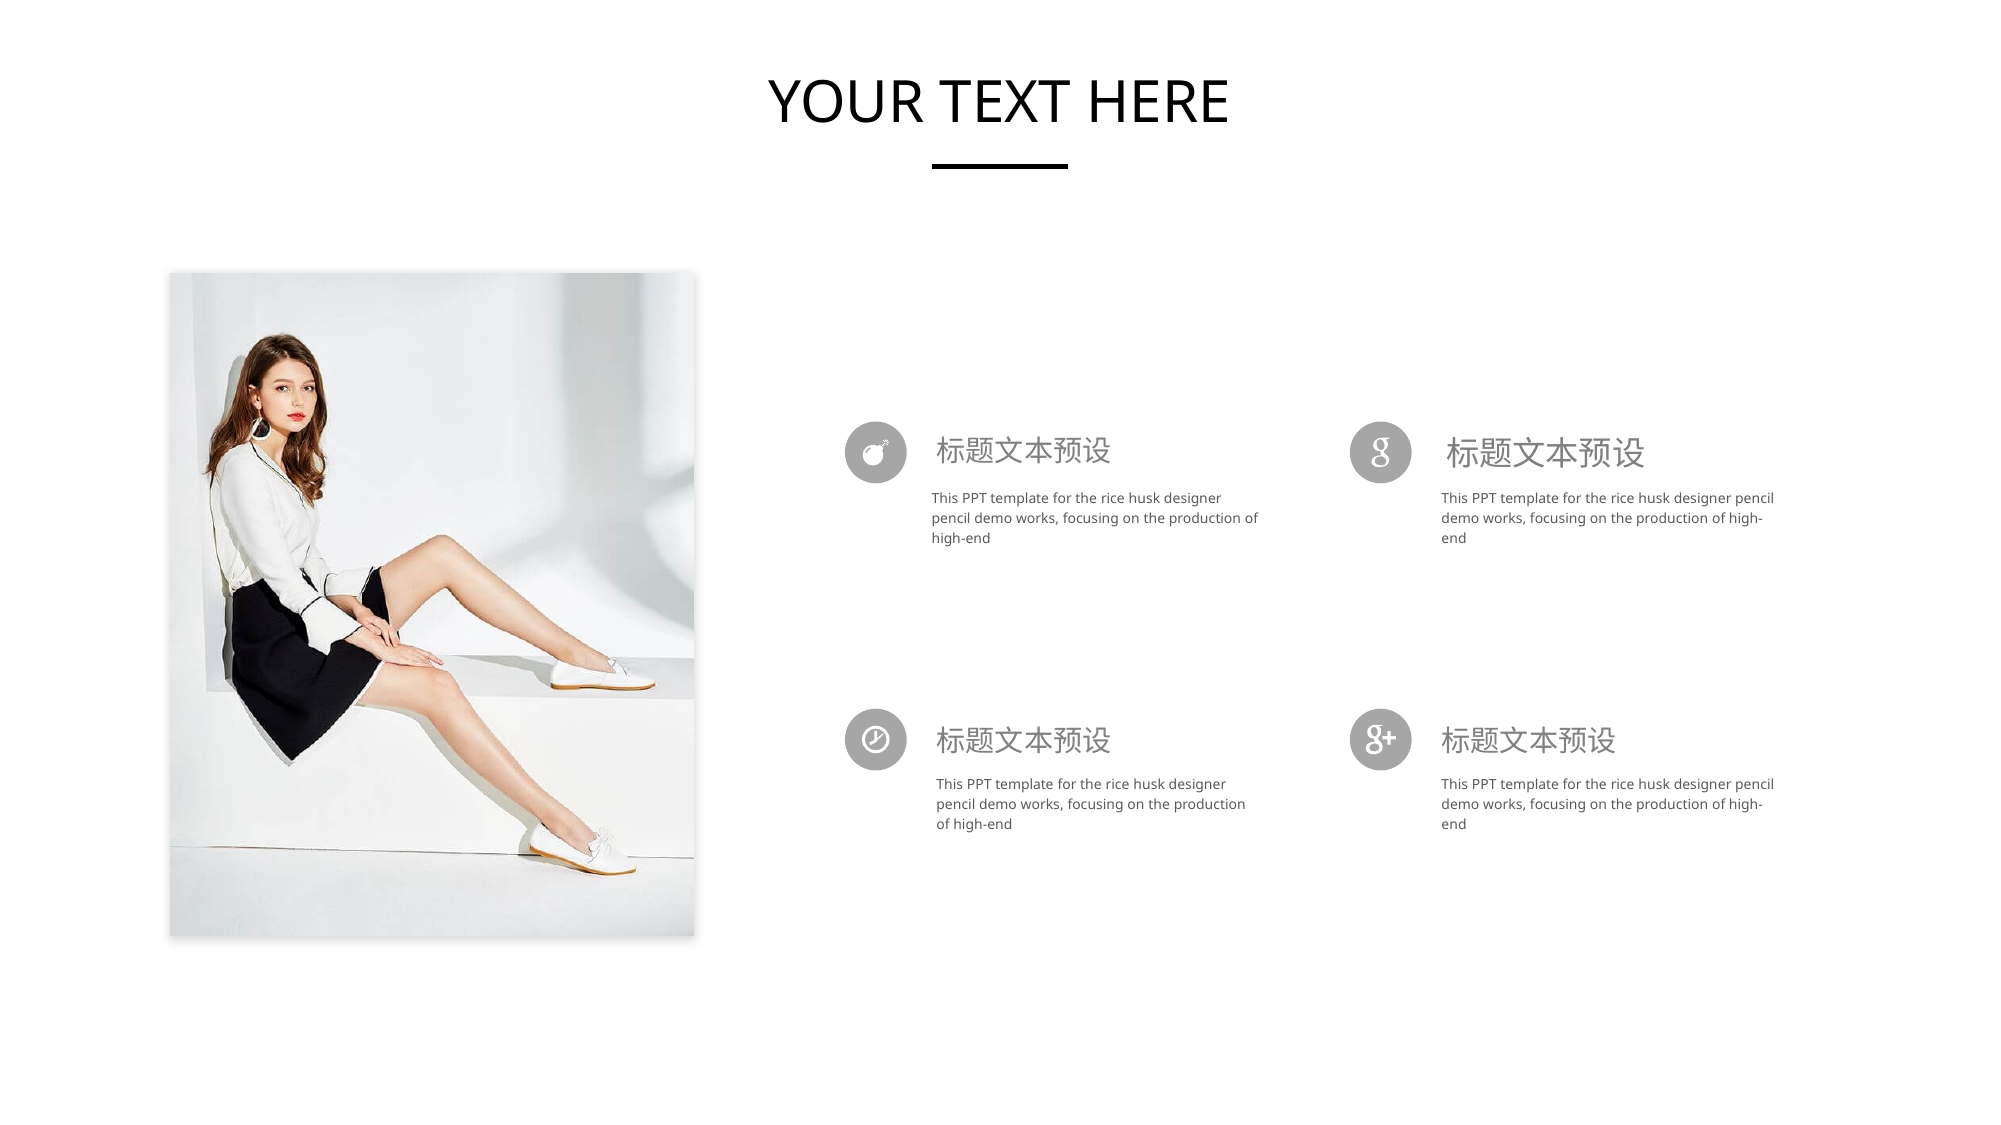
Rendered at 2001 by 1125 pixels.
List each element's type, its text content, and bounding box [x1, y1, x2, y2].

text_box This PPT template for the rice husk designer pencil demo works, focusing on the production of high-end [927, 481, 1268, 551]
text_box This PPT template for the rice husk designer pencil demo works, focusing on the production of high-end [932, 768, 1268, 837]
text_box 标题文本预设 [1437, 710, 1658, 769]
picture [170, 273, 694, 936]
text_box This PPT template for the rice husk designer pencil demo works, focusing on the production of high-end [1437, 481, 1784, 551]
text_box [1349, 421, 1412, 484]
text_box 标题文本预设 [932, 420, 1153, 479]
text_box YOUR TEXT HERE [753, 57, 1247, 142]
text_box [844, 708, 907, 771]
text_box 标题文本预设 [1441, 422, 1662, 481]
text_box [844, 421, 907, 484]
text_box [1349, 708, 1412, 771]
text_box This PPT template for the rice husk designer pencil demo works, focusing on the production of high-end [1437, 768, 1784, 837]
text_box 标题文本预设 [932, 710, 1153, 769]
